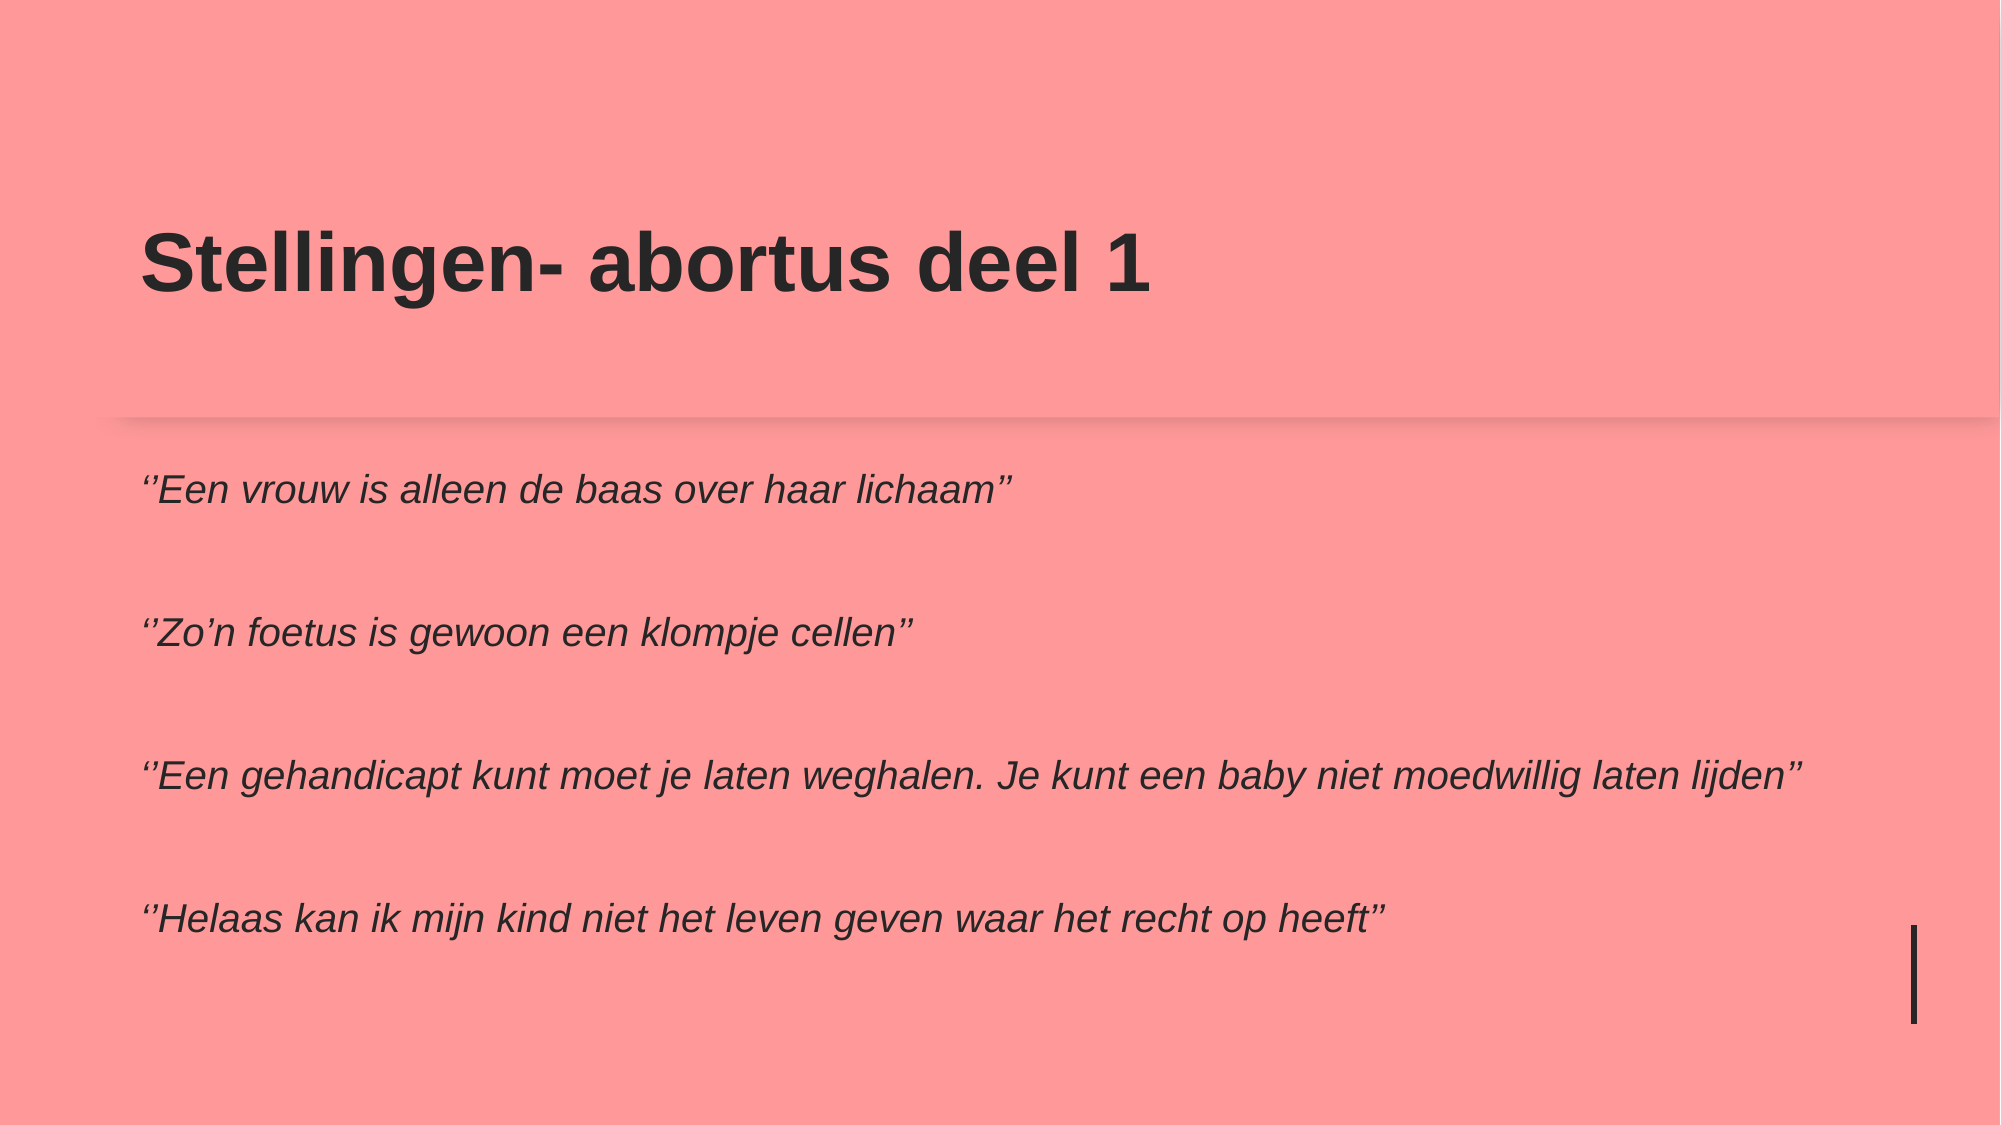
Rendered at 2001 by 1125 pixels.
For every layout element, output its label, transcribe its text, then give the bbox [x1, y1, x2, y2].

list ‘’Een vrouw is alleen de baas over haar lichaam’’ ‘’Zo’n foetus is gewoon een klompje cellen’’ ‘’Een gehandicapt kunt moet je laten weghalen. Je kunt een baby niet moedwillig laten lijden’’ ‘’Helaas kan ik mijn kind niet het leven geven waar het recht op heeft’’ [124, 451, 1828, 987]
title Stellingen- abortus deel 1 [124, 140, 1828, 376]
